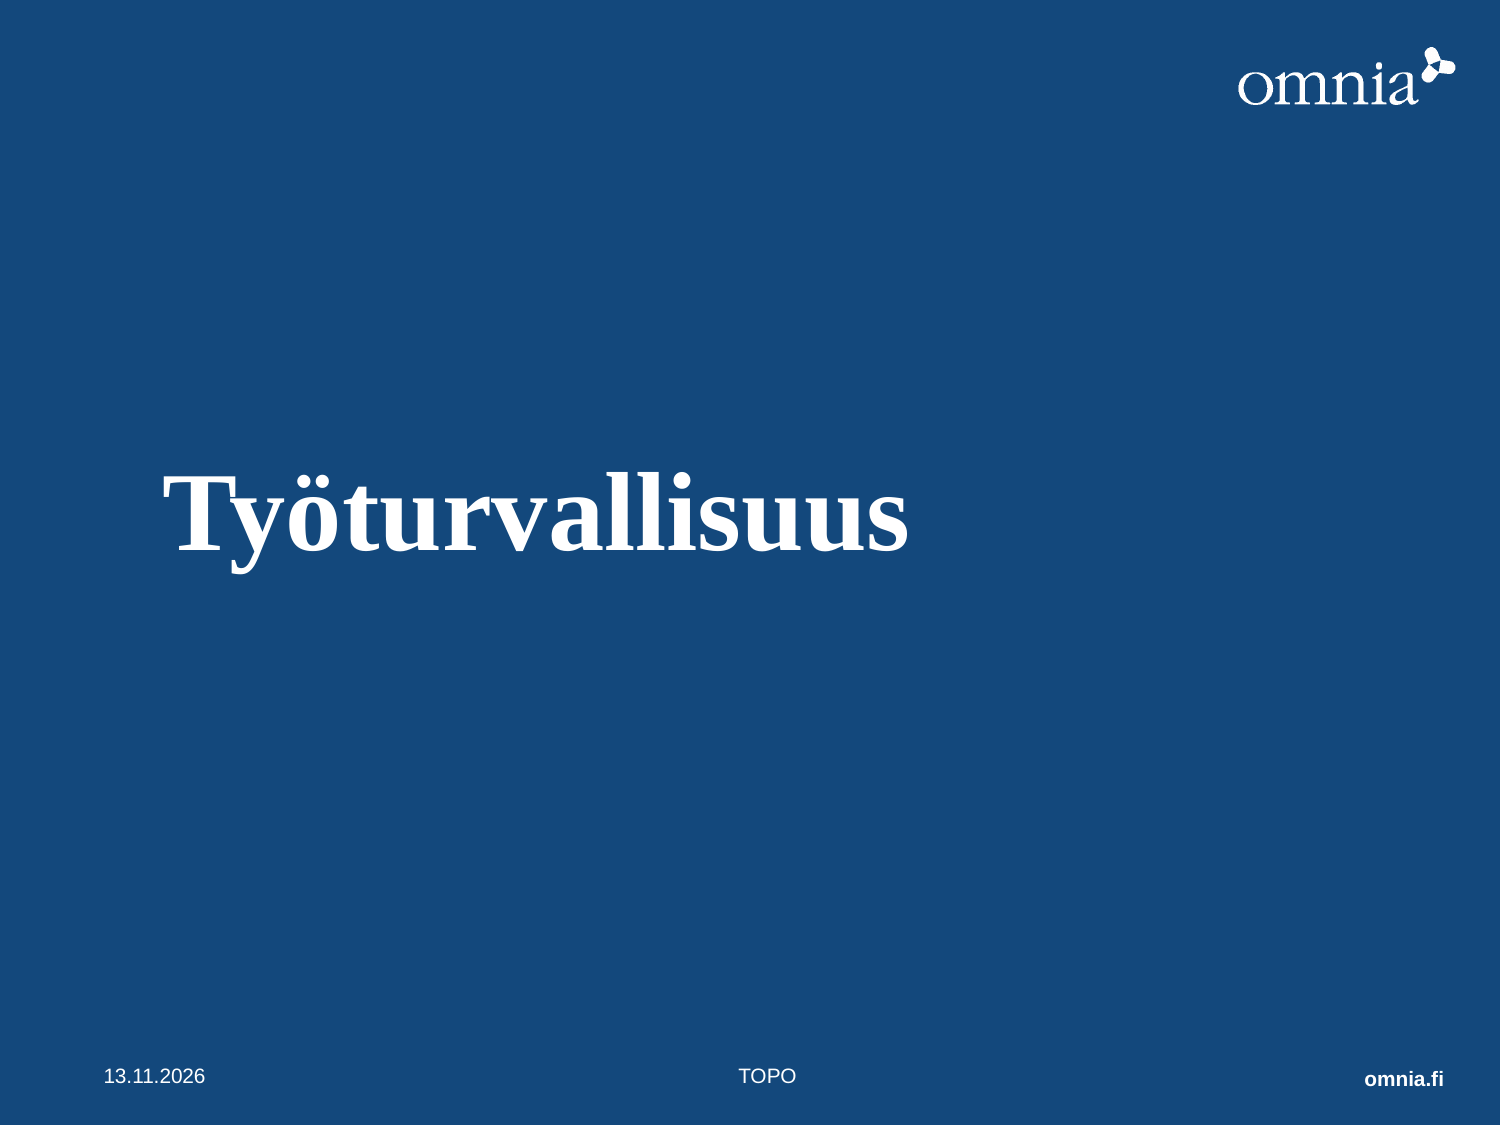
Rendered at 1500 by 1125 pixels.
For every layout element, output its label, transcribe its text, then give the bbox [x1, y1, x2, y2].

title Työturvallisuus [147, 385, 1423, 627]
picture [1222, 31, 1471, 120]
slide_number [88, 1045, 384, 1105]
footer TOPO [531, 1045, 1004, 1105]
